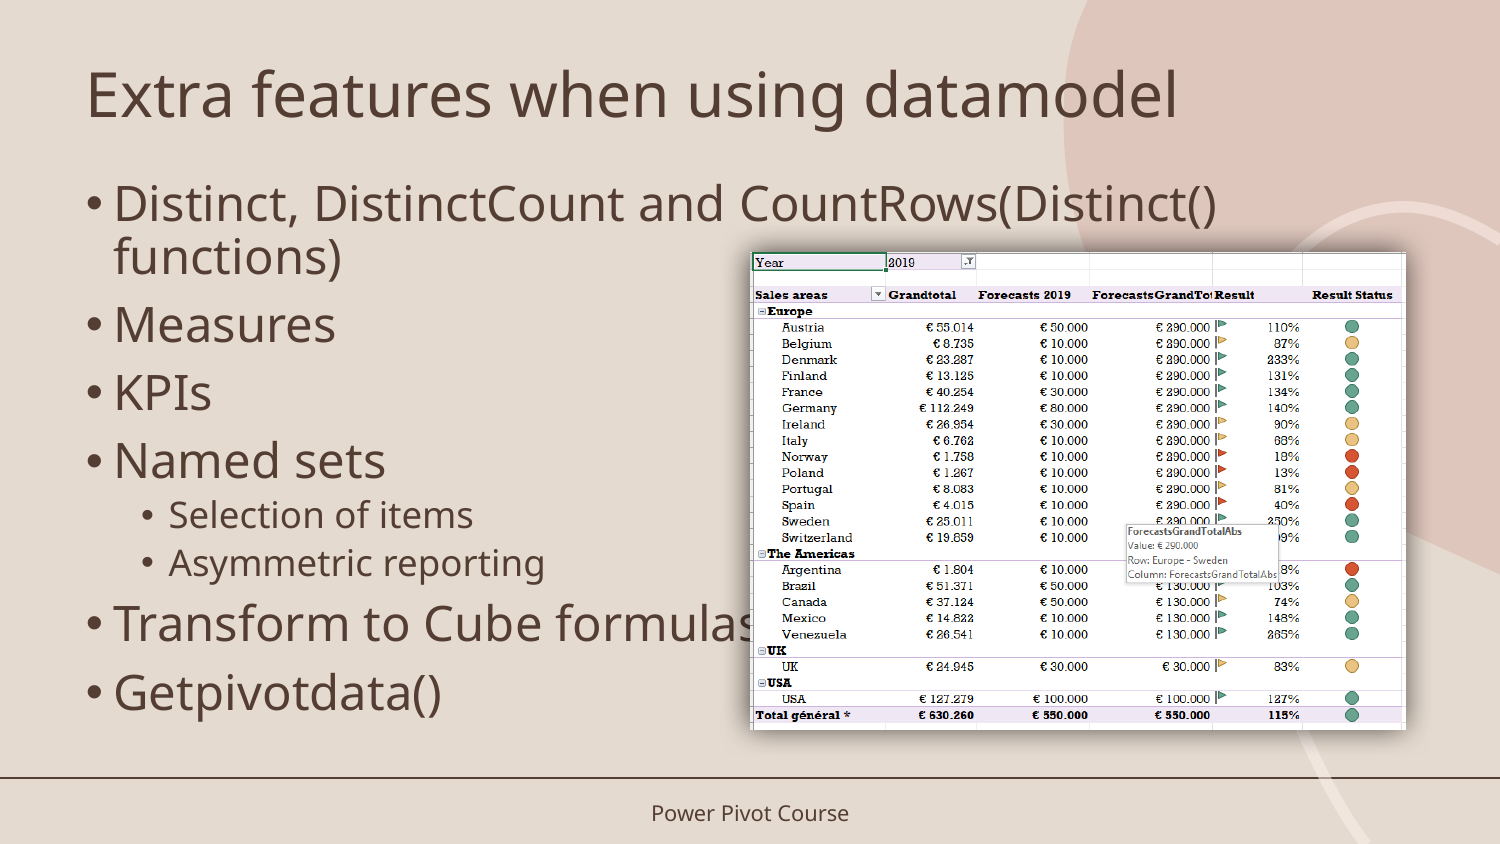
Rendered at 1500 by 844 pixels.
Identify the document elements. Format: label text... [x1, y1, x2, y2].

title Extra features when using datamodel [70, 55, 1365, 140]
list Distinct, DistinctCount and CountRows(Distinct() functions) Measures KPIs Named sets Selection of items Asymmetric reporting Transform to Cube formulas Getpivotdata() [70, 171, 1365, 730]
footer Power Pivot Course [538, 795, 962, 834]
picture [749, 252, 1406, 730]
